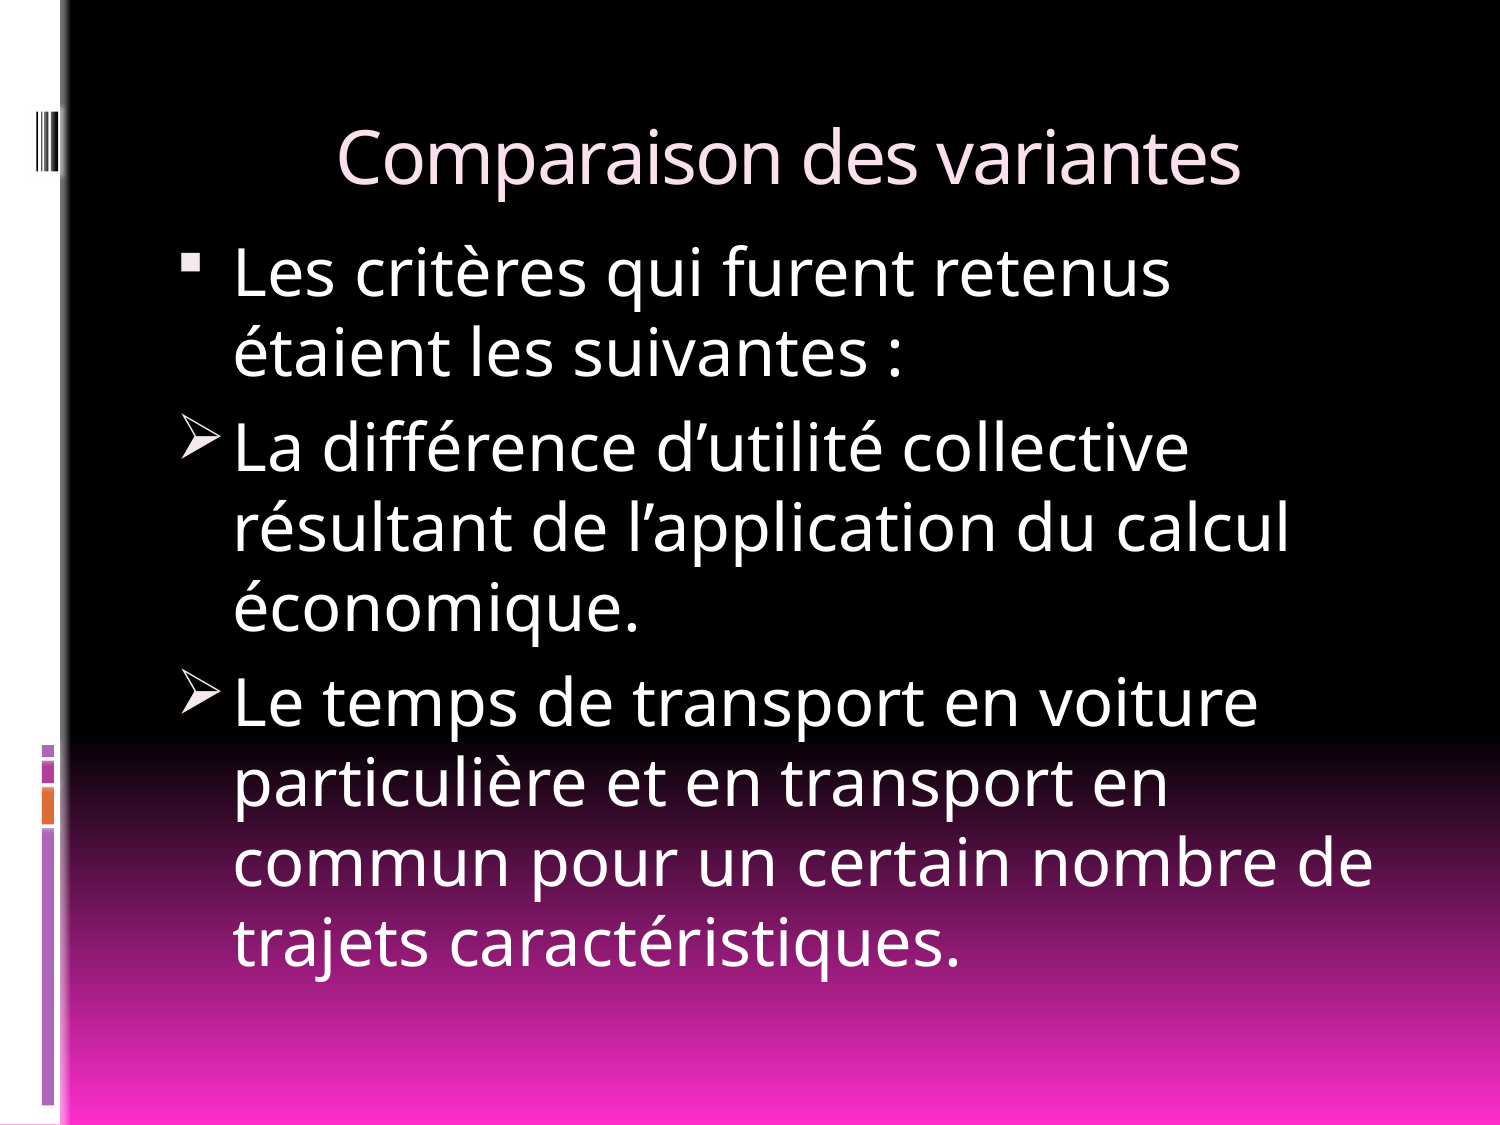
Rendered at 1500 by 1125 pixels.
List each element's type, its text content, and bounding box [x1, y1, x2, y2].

title Comparaison des variantes [150, 93, 1425, 222]
list Les critères qui furent retenus étaient les suivantes : La différence d’utilité collective résultant de l’application du calcul économique. Le temps de transport en voiture particulière et en transport en commun pour un certain nombre de trajets caractéristiques. [150, 222, 1425, 1043]
